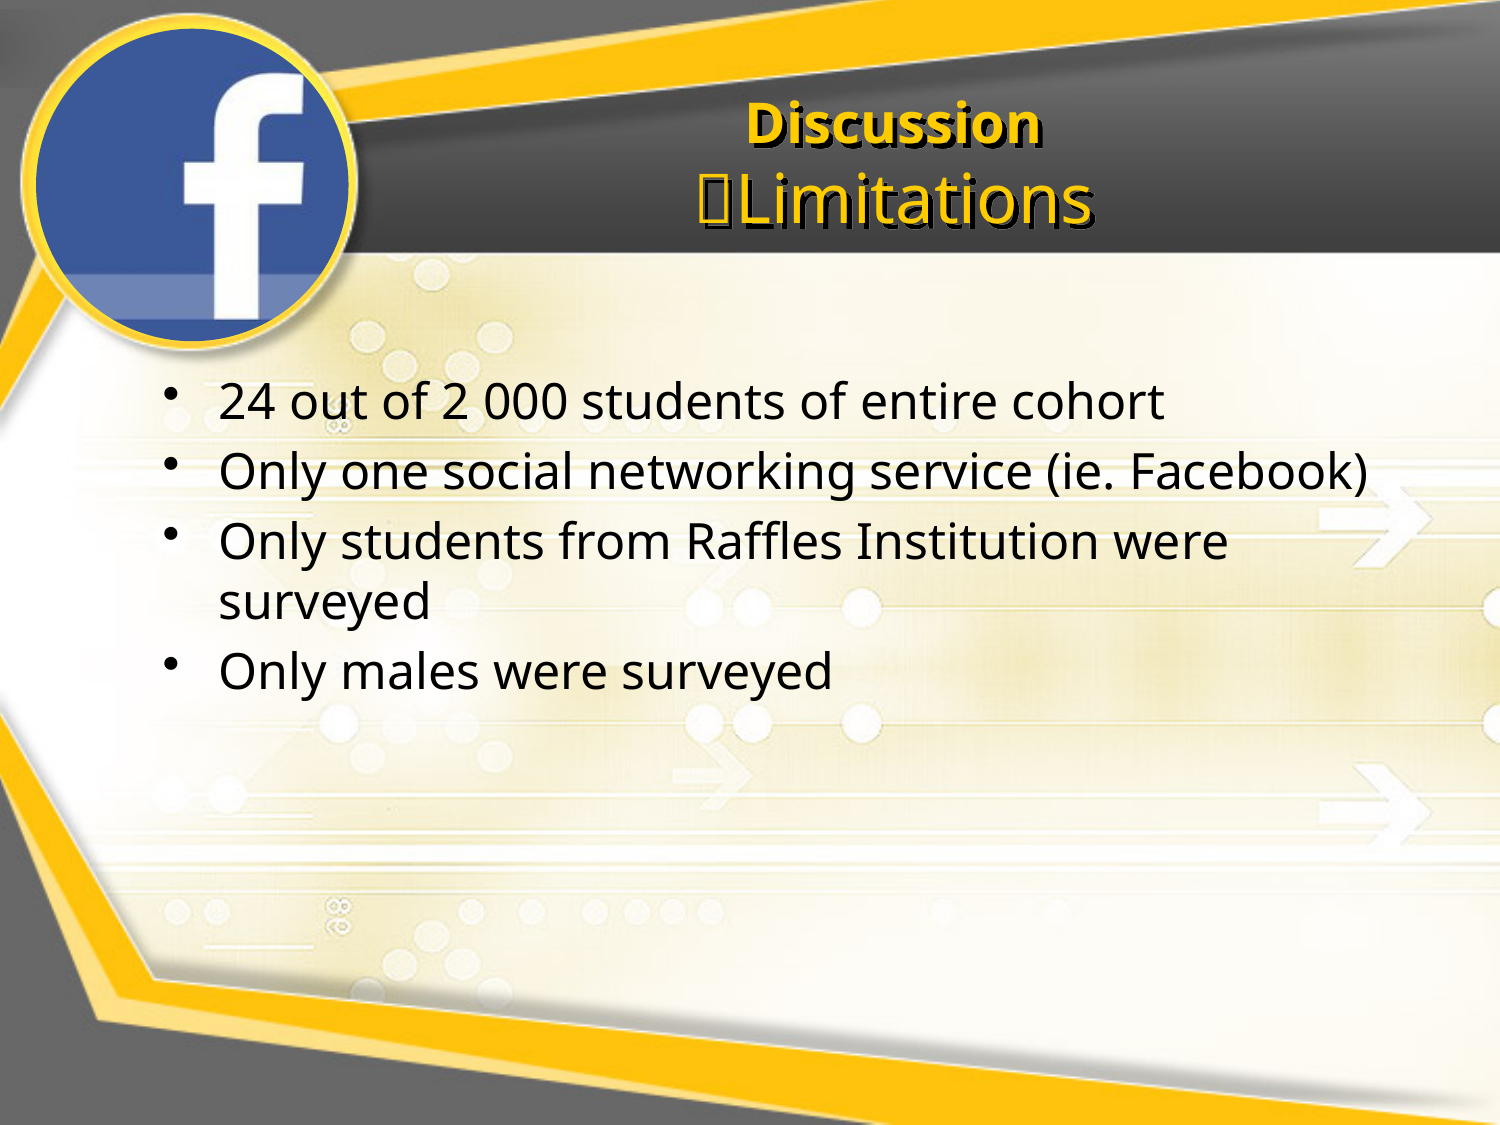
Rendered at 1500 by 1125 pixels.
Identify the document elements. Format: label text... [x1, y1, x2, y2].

list 24 out of 2 000 students of entire cohort Only one social networking service (ie. Facebook) Only students from Raffles Institution were surveyed Only males were surveyed [147, 361, 1426, 977]
picture [0, 0, 1500, 1125]
title Discussion Limitations [362, 89, 1426, 236]
